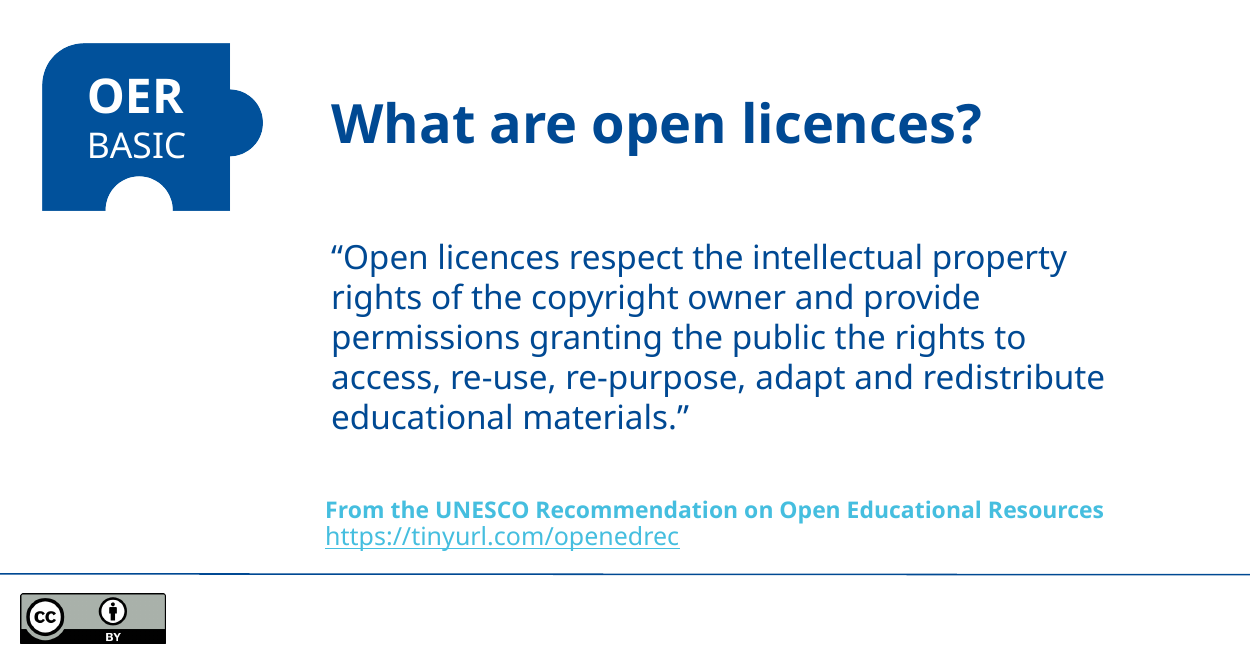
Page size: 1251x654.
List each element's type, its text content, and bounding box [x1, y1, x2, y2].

text_box [0, 582, 1250, 654]
text_box What are open licences? [410, 77, 1175, 167]
picture [20, 592, 166, 645]
text_box “Open licences respect the intellectual property rights of the copyright owner and provide permissions granting the public the rights to access, re-use, re-purpose, adapt and redistribute educational materials.” [319, 223, 1157, 482]
text_box From the UNESCO Recommendation on Open Educational Resources [312, 482, 1250, 535]
text_box https://tinyurl.com/openedrec [312, 508, 765, 567]
picture [41, 43, 263, 212]
text_box OER BASIC [266, 50, 410, 181]
